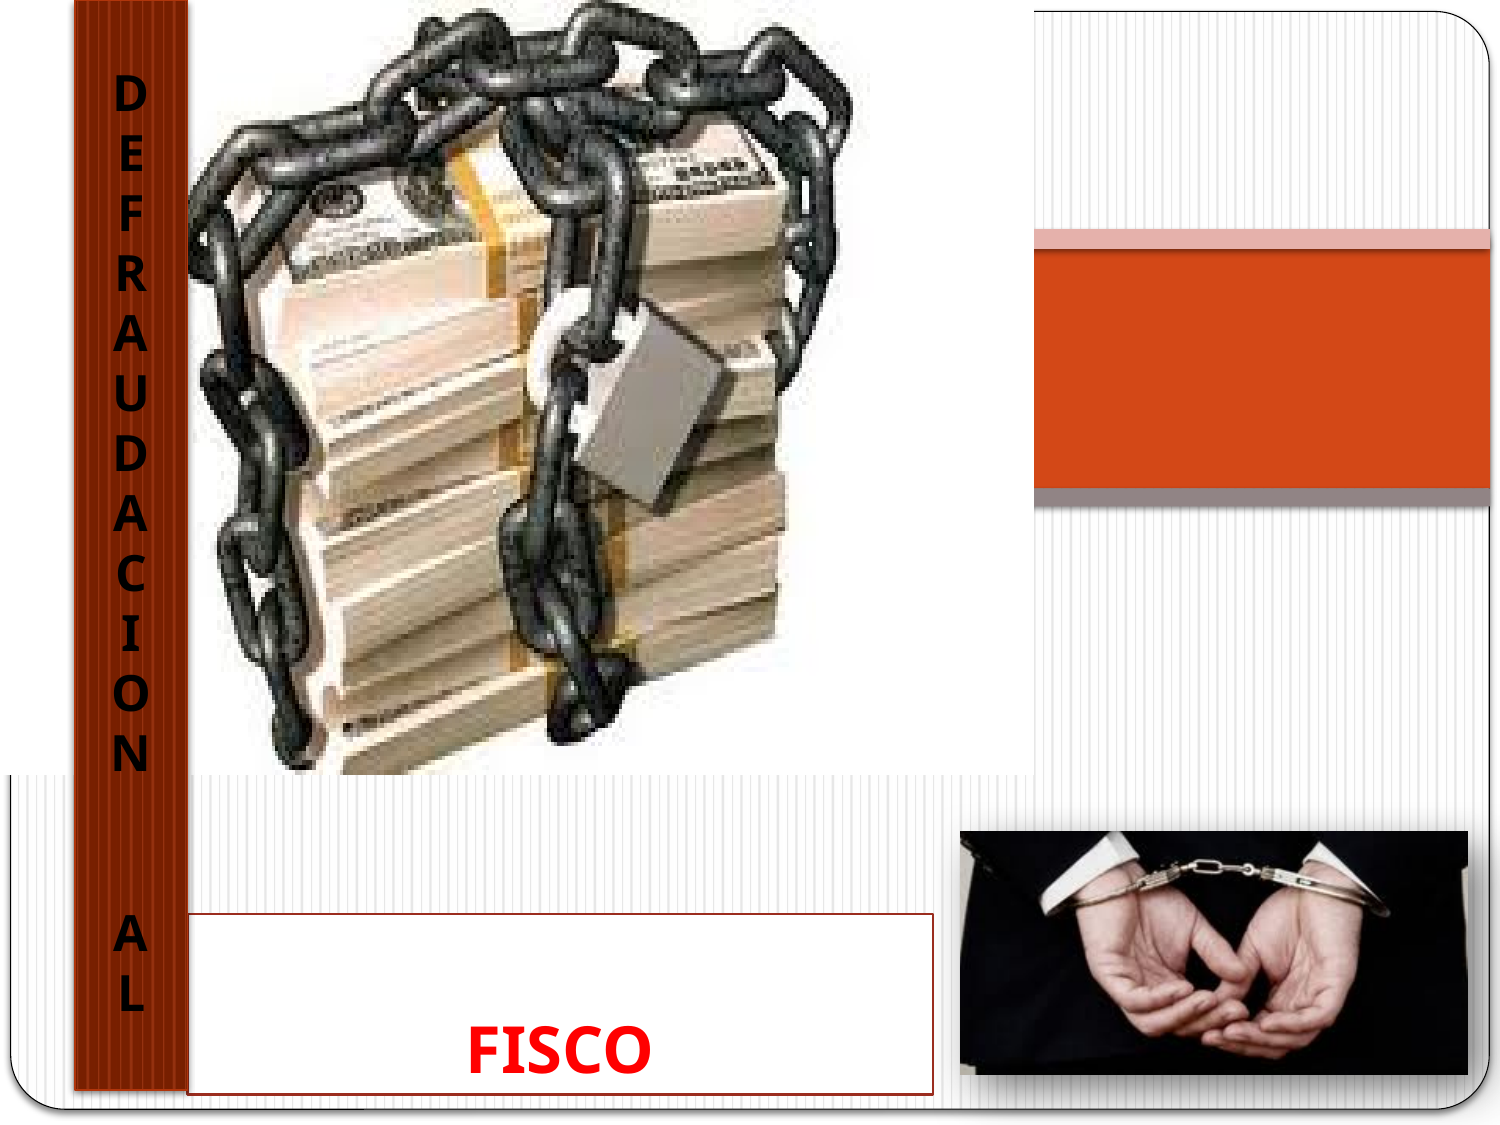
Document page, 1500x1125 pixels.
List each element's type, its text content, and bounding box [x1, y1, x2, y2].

picture [0, 0, 1034, 776]
subtitle FISCO [192, 913, 934, 1096]
picture [960, 831, 1468, 1075]
title D E F R A U D A C I O N A L [74, 785, 188, 1091]
